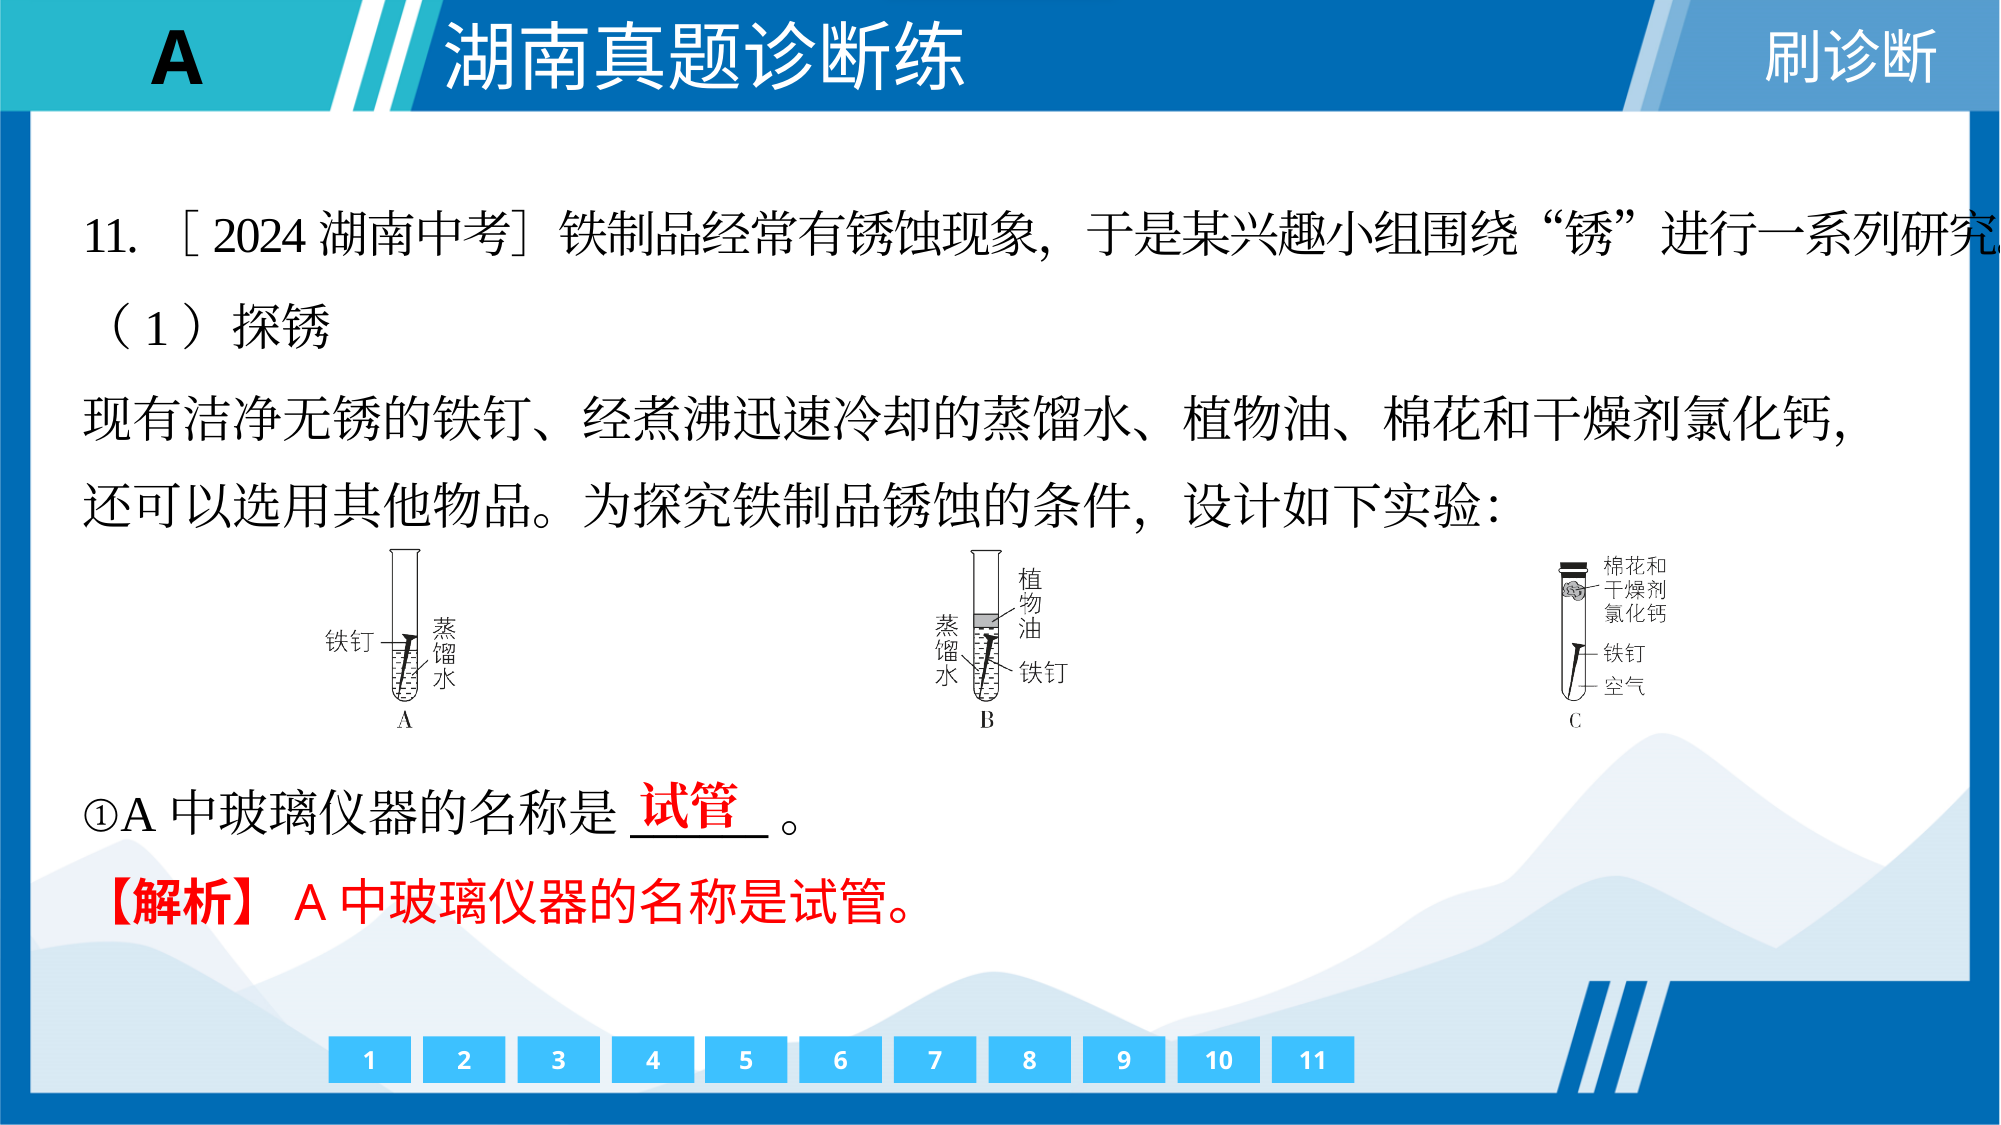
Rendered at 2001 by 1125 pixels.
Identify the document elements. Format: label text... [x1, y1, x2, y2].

text_box 【解析】A中玻璃仪器的名称是试管。 [82, 840, 1917, 920]
text_box 11.［2024湖南中考］铁制品经常有锈蚀现象，于是某兴趣小组围绕“锈”进行一系列研究。 [82, 172, 1917, 253]
text_box （1）探锈 现有洁净无锈的铁钉、经煮沸迅速冷却的蒸馏水、植物油、棉花和干燥剂氯化钙， 还可以选用其他物品。为探究铁制品锈蚀的条件，设计如下实验： [82, 263, 1917, 525]
text_box 试管 [621, 744, 759, 825]
text_box ①A中玻璃仪器的名称是______。 [82, 751, 1917, 831]
picture [0, 0, 2000, 1125]
